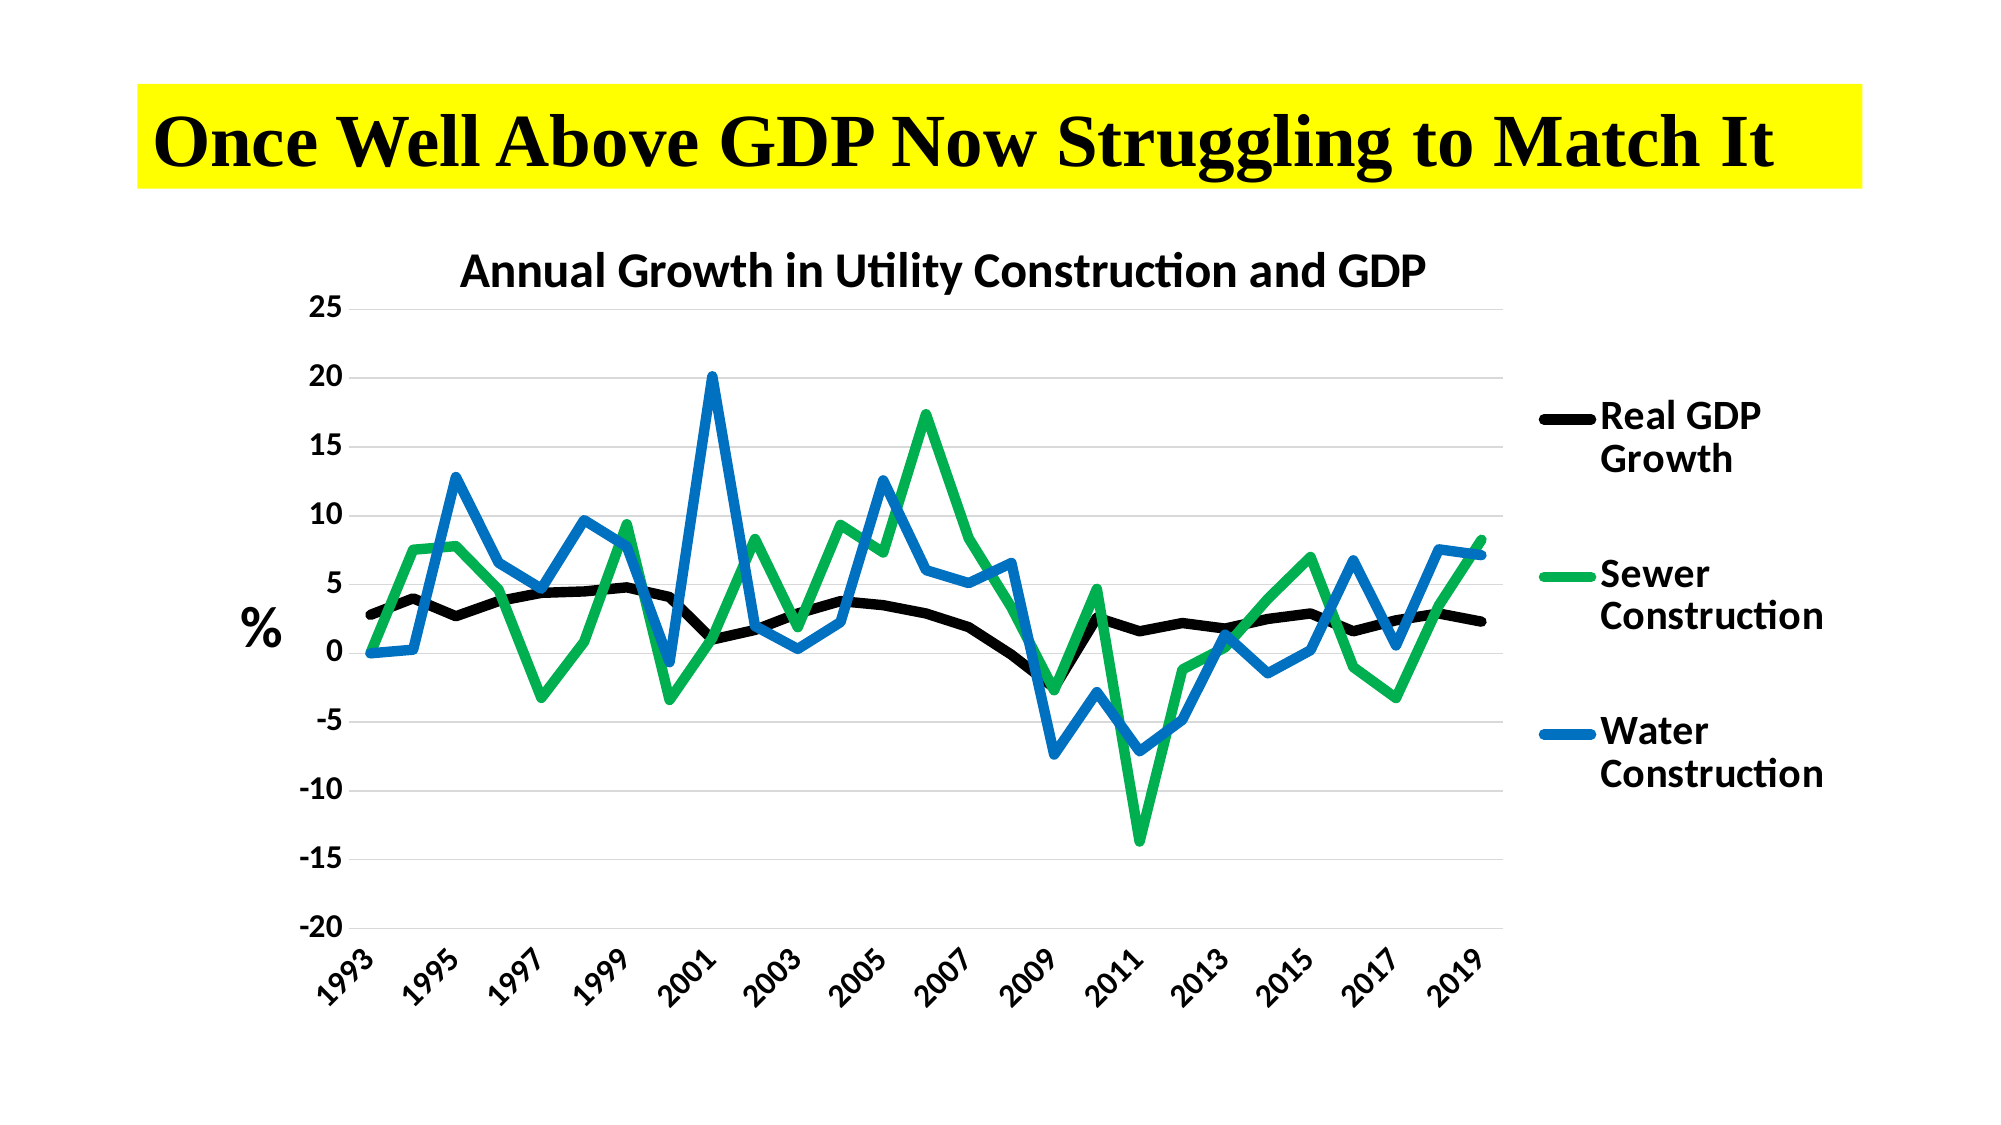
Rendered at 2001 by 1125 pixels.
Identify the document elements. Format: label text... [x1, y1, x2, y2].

text_box Once Well Above GDP Now Struggling to Match It [137, 83, 1863, 189]
chart [215, 215, 1846, 1022]
